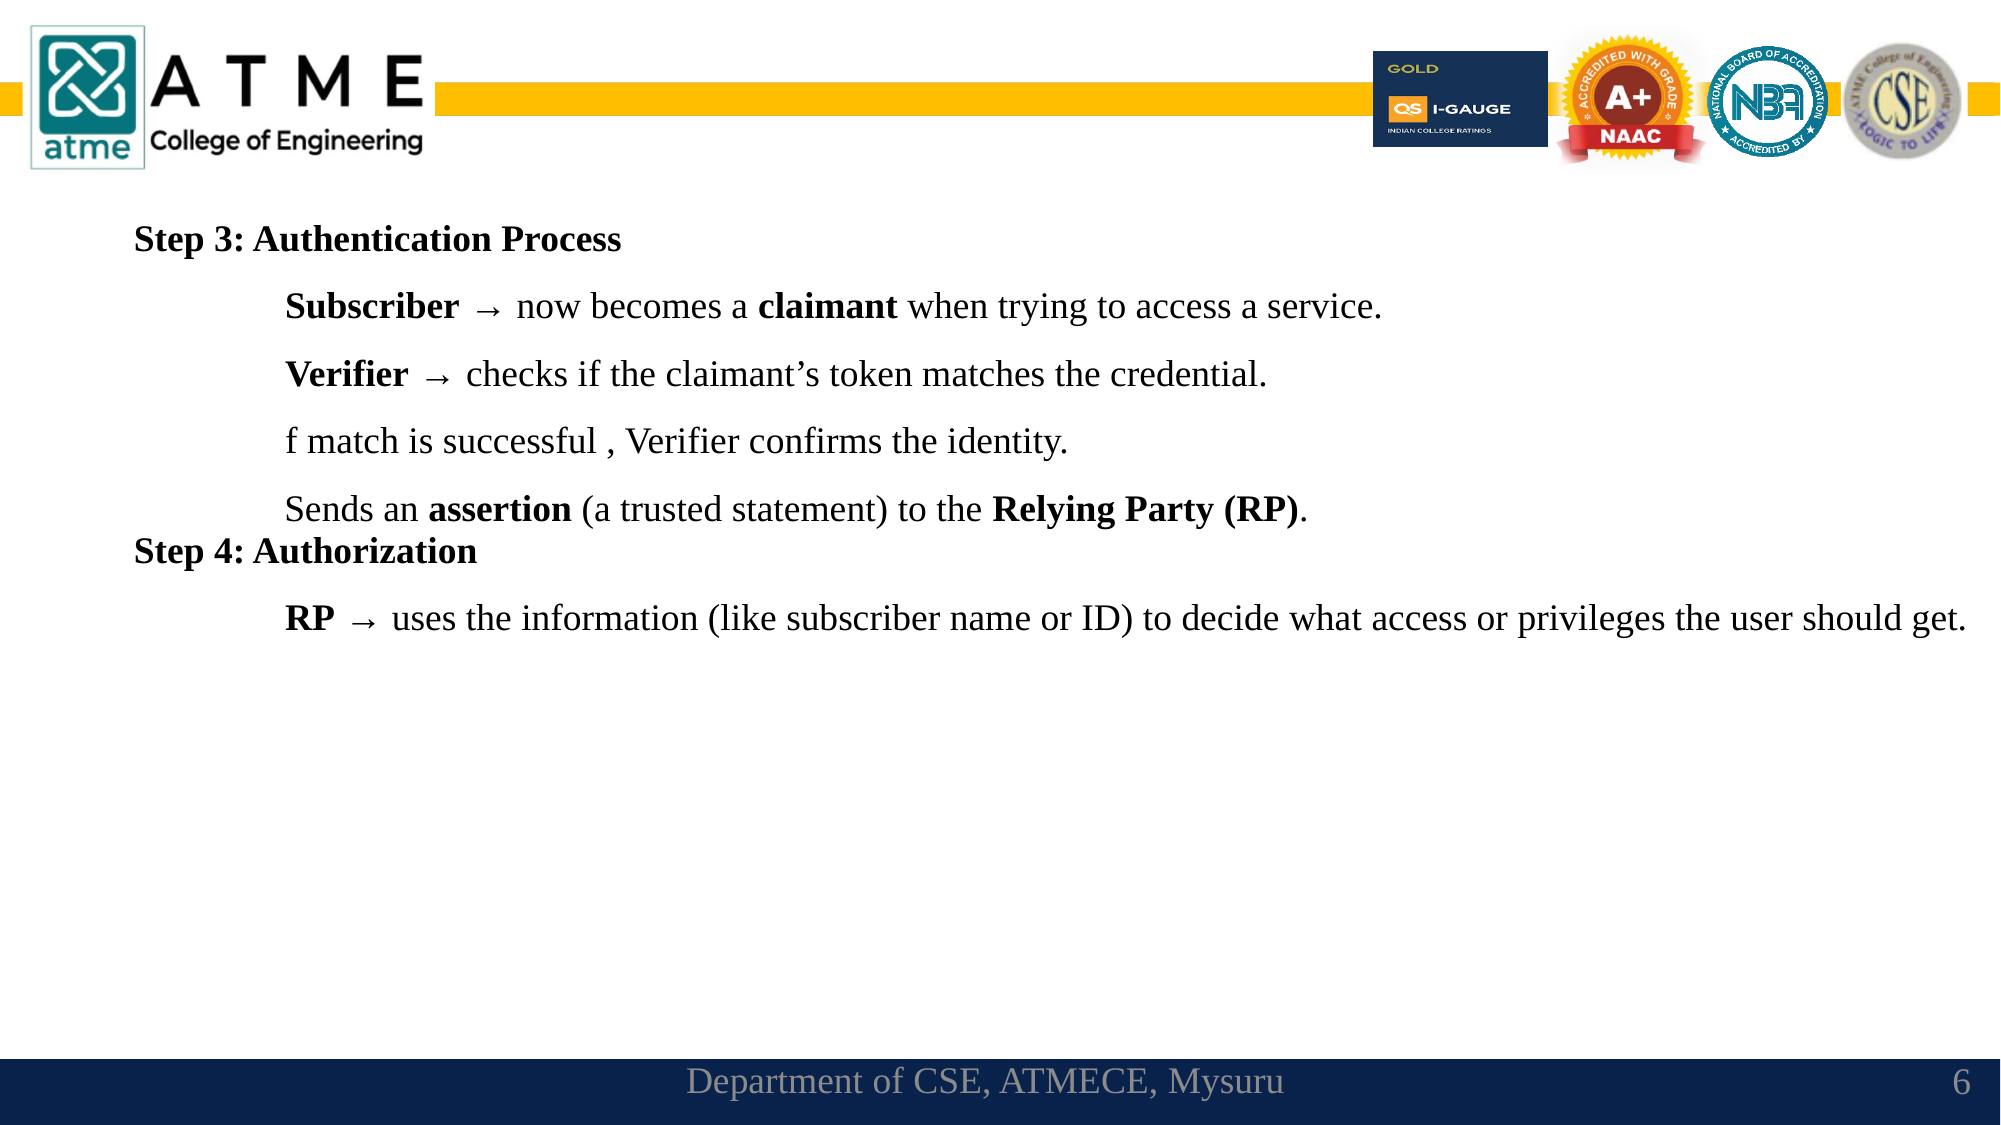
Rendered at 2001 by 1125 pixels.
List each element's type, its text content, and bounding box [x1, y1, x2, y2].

footer Department of CSE, ATMECE, Mysuru [501, 1056, 1470, 1102]
picture [0, 1059, 2001, 1125]
picture [1840, 26, 1968, 176]
picture [22, 15, 435, 178]
text_box 🛂 Step 4: Authorization RP → uses the information (like subscriber name or ID) to decide what access or privileges the user should get. [80, 495, 2000, 646]
text_box 🔐 Step 3: Authentication Process Subscriber → now becomes a claimant when trying to access a service. Verifier → checks if the claimant’s token matches the credential. f match is successful , Verifier confirms the identity. Sends an assertion (a trusted statement) to the Relying Party (RP). [80, 183, 1734, 495]
picture [1373, 20, 1828, 180]
slide_number 6 [1511, 1057, 1972, 1103]
